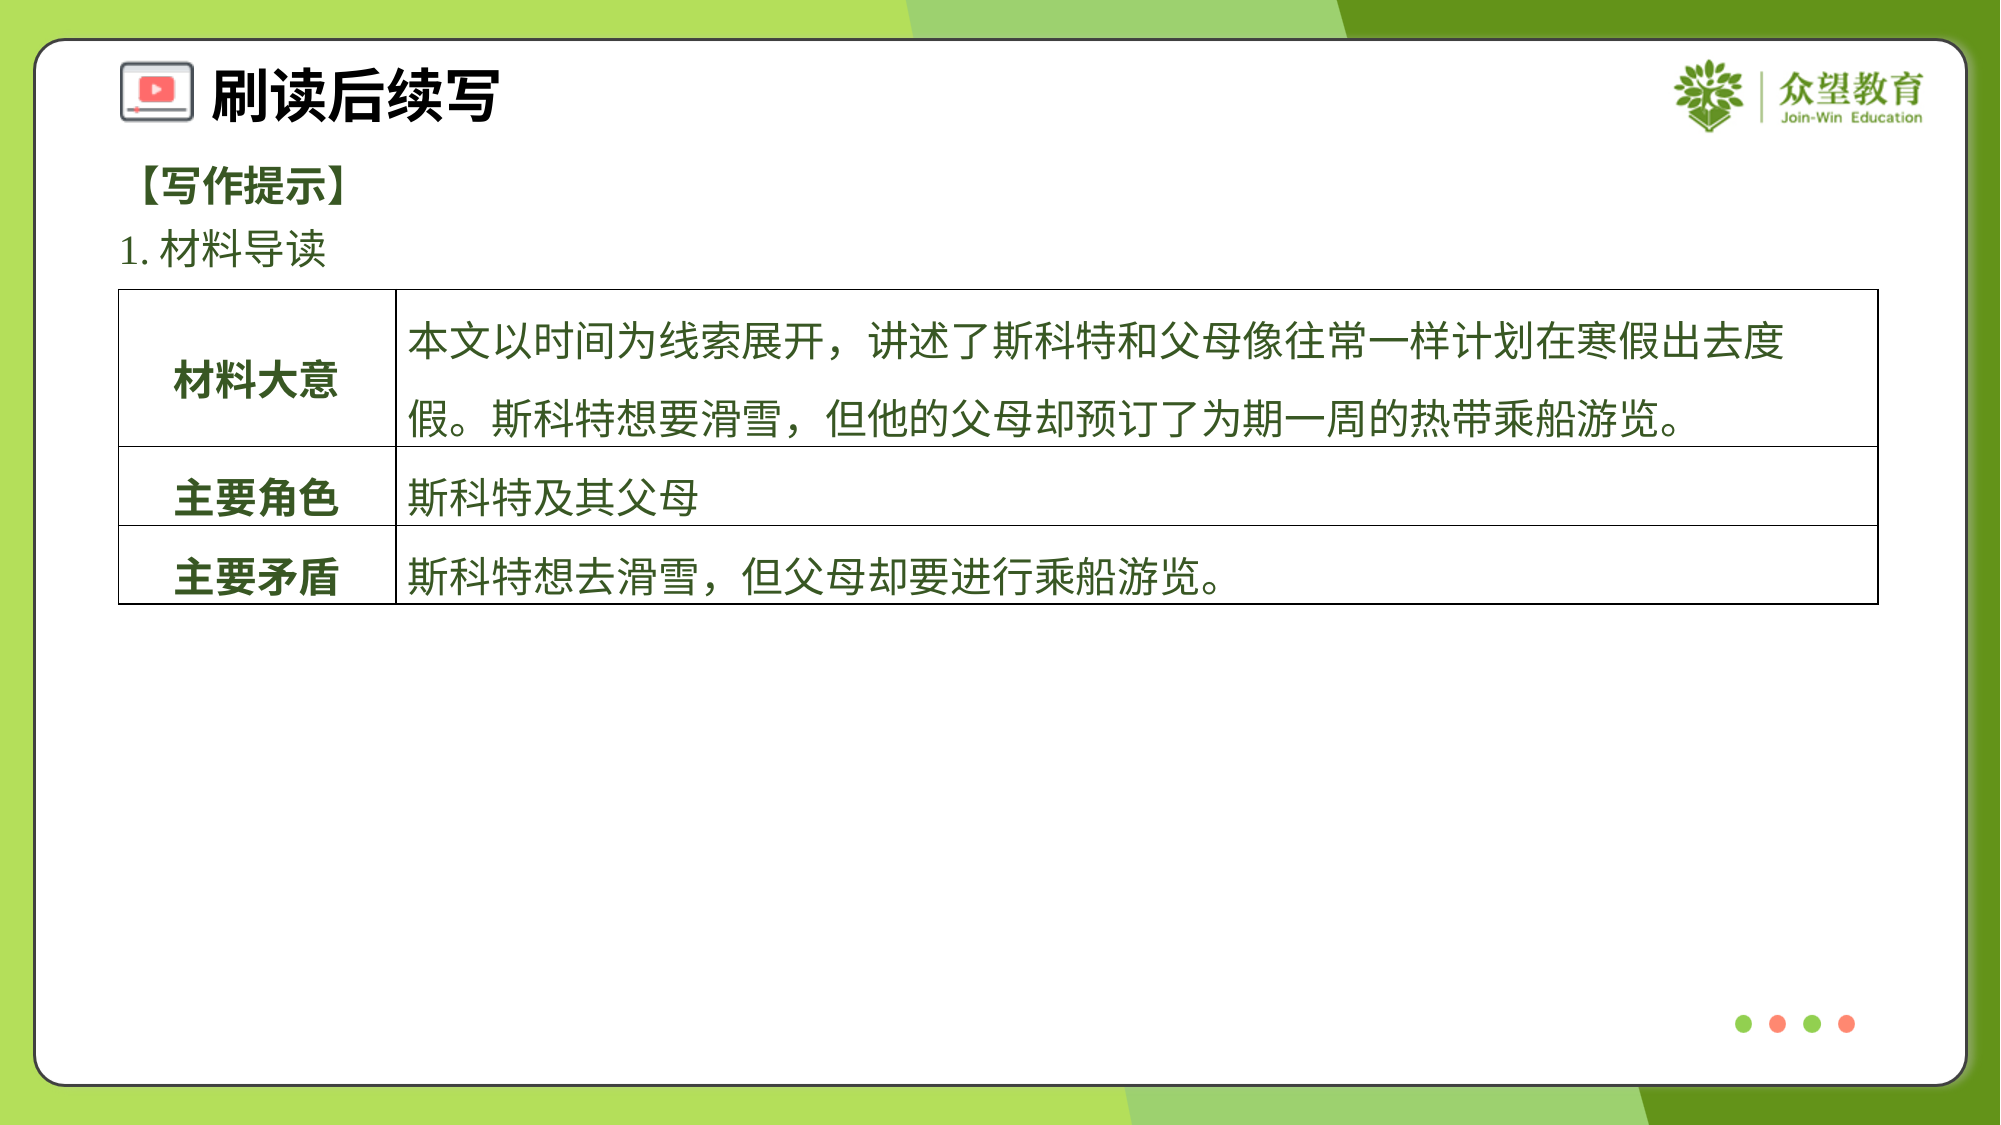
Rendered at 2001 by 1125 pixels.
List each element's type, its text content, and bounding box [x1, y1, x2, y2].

table_cell 斯科特想去滑雪，但父母却要进行乘船游览。 [397, 526, 1877, 603]
table_cell 斯科特及其父母 [397, 447, 1877, 525]
text_box 【写作提示】 1.材料导读 [118, 147, 1883, 268]
picture [0, 0, 2000, 1125]
table_cell 主要矛盾 [119, 526, 395, 603]
table_cell 主要角色 [119, 447, 395, 525]
table_header 本文以时间为线索展开，讲述了斯科特和父母像往常一样计划在寒假出去度假。斯科特想要滑雪，但他的父母却预订了为期一周的热带乘船游览。 [397, 290, 1877, 446]
table_header 材料大意 [119, 290, 395, 446]
